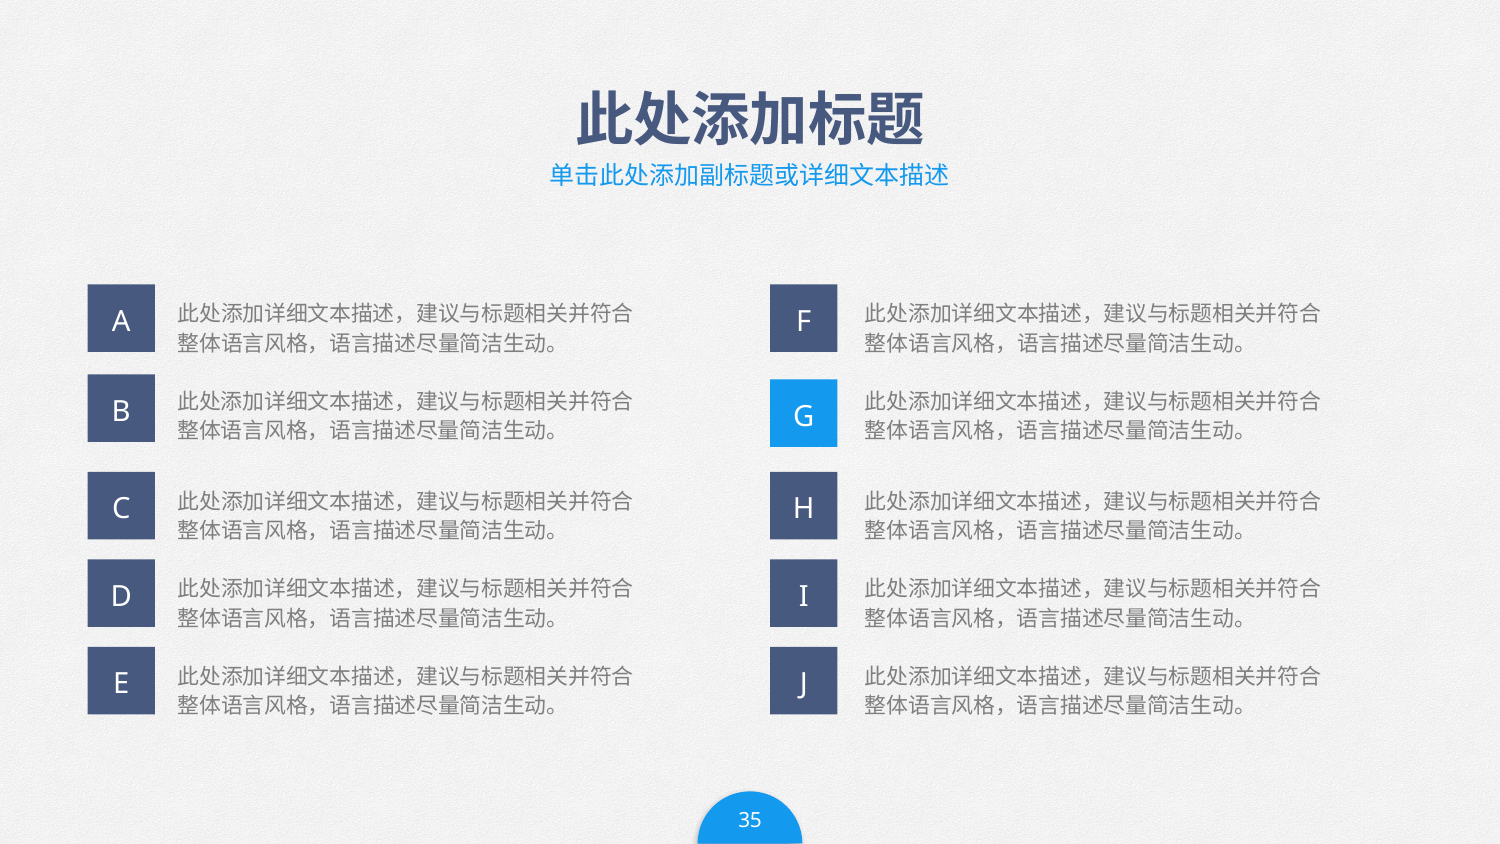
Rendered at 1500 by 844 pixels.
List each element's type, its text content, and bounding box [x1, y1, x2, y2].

list 此处添加详细文本描述，建议与标题相关并符合整体语言风格，语言描述尽量简洁生动。 [162, 293, 663, 360]
list 此处添加详细文本描述，建议与标题相关并符合整体语言风格，语言描述尽量简洁生动。 [162, 568, 663, 635]
list I [770, 559, 838, 627]
list C [87, 471, 155, 540]
list H [770, 471, 838, 540]
list 单击此处添加副标题或详细文本描述 [337, 143, 1163, 197]
title 此处添加标题 [75, 46, 1425, 188]
list 此处添加详细文本描述，建议与标题相关并符合整体语言风格，语言描述尽量简洁生动。 [849, 655, 1350, 722]
list D [87, 559, 155, 627]
list 此处添加详细文本描述，建议与标题相关并符合整体语言风格，语言描述尽量简洁生动。 [849, 380, 1350, 447]
list 此处添加详细文本描述，建议与标题相关并符合整体语言风格，语言描述尽量简洁生动。 [849, 293, 1350, 360]
picture [0, 0, 1500, 844]
list 此处添加详细文本描述，建议与标题相关并符合整体语言风格，语言描述尽量简洁生动。 [162, 480, 663, 547]
list 此处添加详细文本描述，建议与标题相关并符合整体语言风格，语言描述尽量简洁生动。 [849, 480, 1350, 547]
list E [87, 646, 155, 715]
list J [770, 646, 838, 715]
list 此处添加详细文本描述，建议与标题相关并符合整体语言风格，语言描述尽量简洁生动。 [162, 380, 663, 447]
slide_number 35 [718, 798, 782, 844]
list 此处添加详细文本描述，建议与标题相关并符合整体语言风格，语言描述尽量简洁生动。 [849, 568, 1350, 635]
list 此处添加详细文本描述，建议与标题相关并符合整体语言风格，语言描述尽量简洁生动。 [162, 655, 663, 722]
list A [87, 284, 155, 352]
list B [87, 374, 155, 442]
list F [770, 284, 838, 352]
list G [770, 379, 838, 447]
